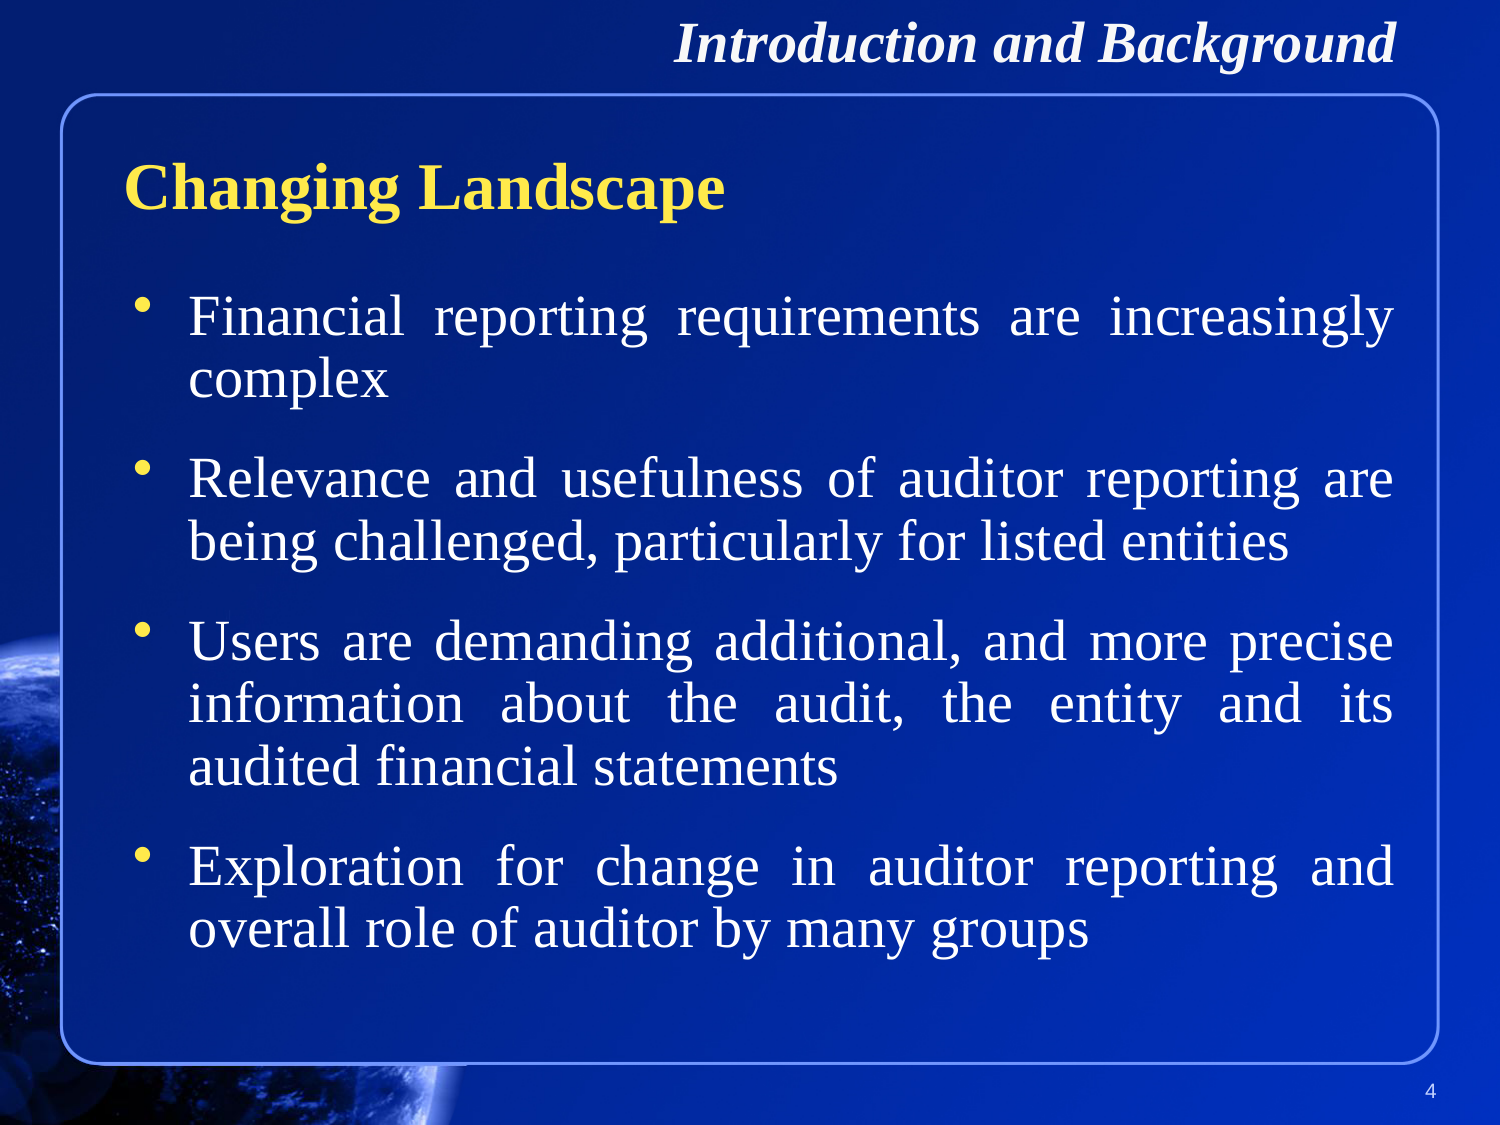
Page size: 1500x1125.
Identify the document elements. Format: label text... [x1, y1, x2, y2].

picture [0, 0, 1500, 1125]
list Changing Landscape [108, 135, 1411, 264]
text_box 4 [1410, 1070, 1457, 1110]
list Financial reporting requirements are increasingly complex Relevance and usefulness of auditor reporting are being challenged, particularly for listed entities Users are demanding additional, and more precise information about the audit, the entity and its audited financial statements Exploration for change in auditor reporting and overall role of auditor by many groups [117, 276, 1411, 1047]
title Introduction and Background [0, 28, 1414, 121]
